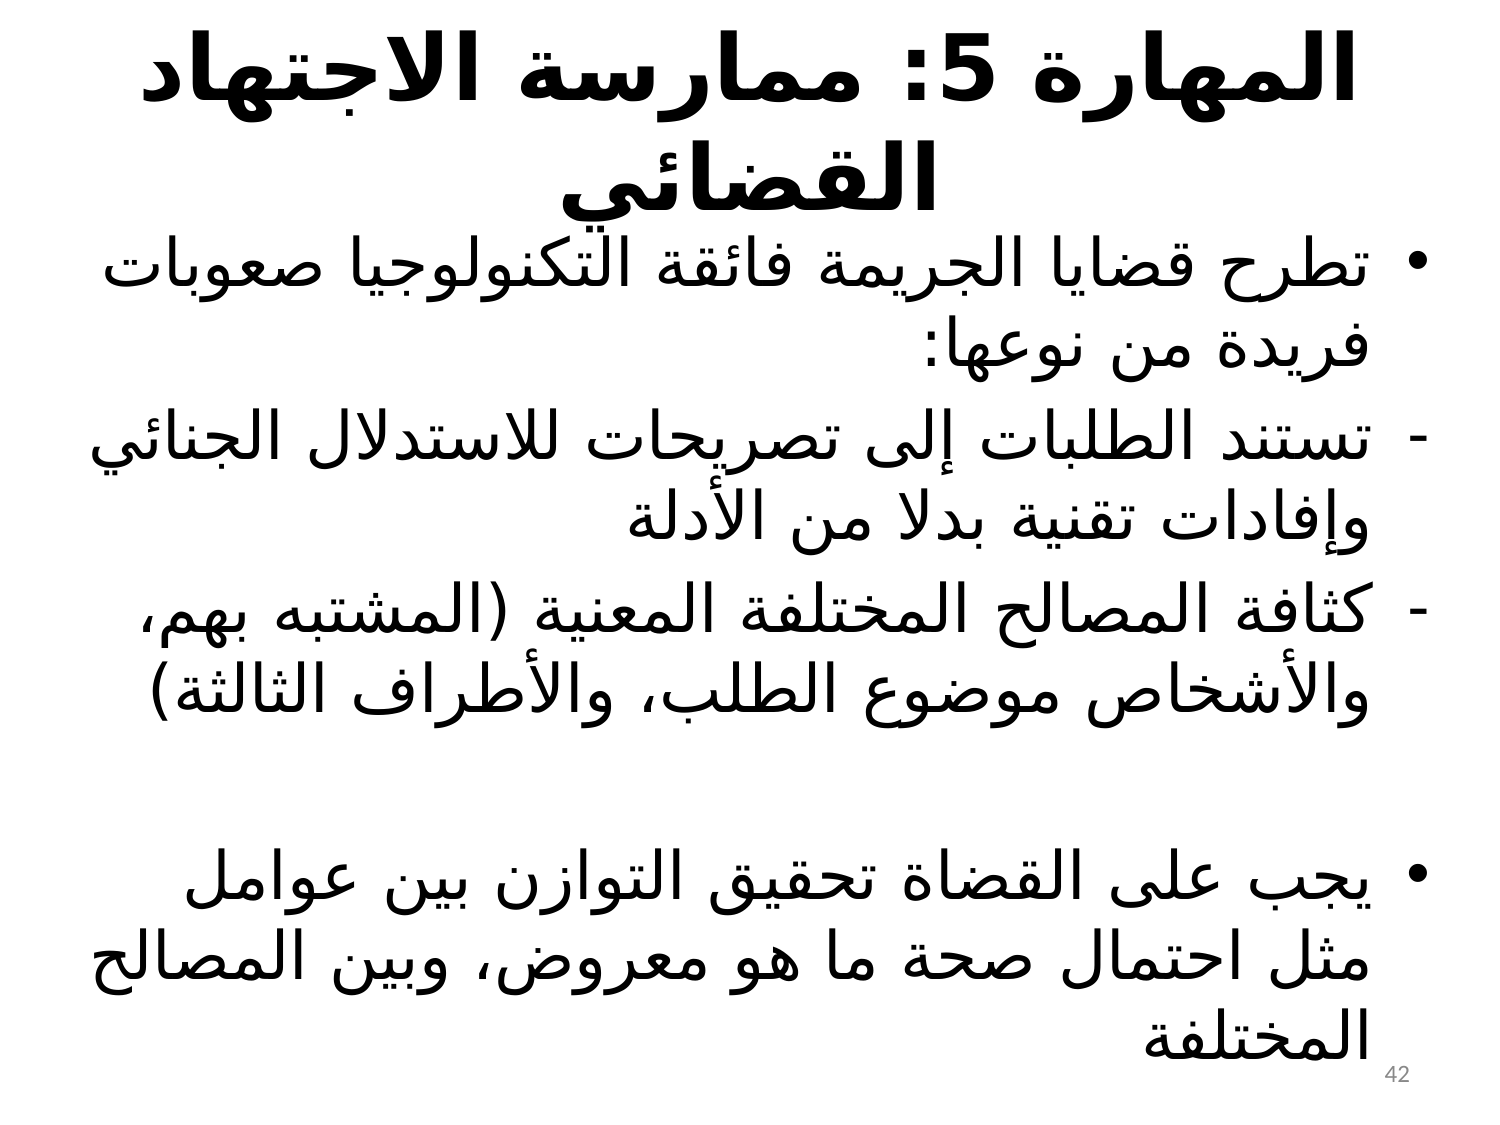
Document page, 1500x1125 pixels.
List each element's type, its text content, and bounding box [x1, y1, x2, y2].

title المهارة 5: ممارسة الاجتهاد القضائي [75, 24, 1425, 213]
slide_number 42 [1074, 1042, 1425, 1103]
text_box تطرح قضايا الجريمة فائقة التكنولوجيا صعوبات فريدة من نوعها: تستند الطلبات إلى تصريحات للاستدلال الجنائي وإفادات تقنية بدلا من الأدلة كثافة المصالح المختلفة المعنية (المشتبه بهم، والأشخاص موضوع الطلب، والأطراف الثالثة) يجب على القضاة تحقيق التوازن بين عوامل مثل احتمال صحة ما هو معروض، وبين المصالح المختلفة [55, 212, 1445, 1088]
